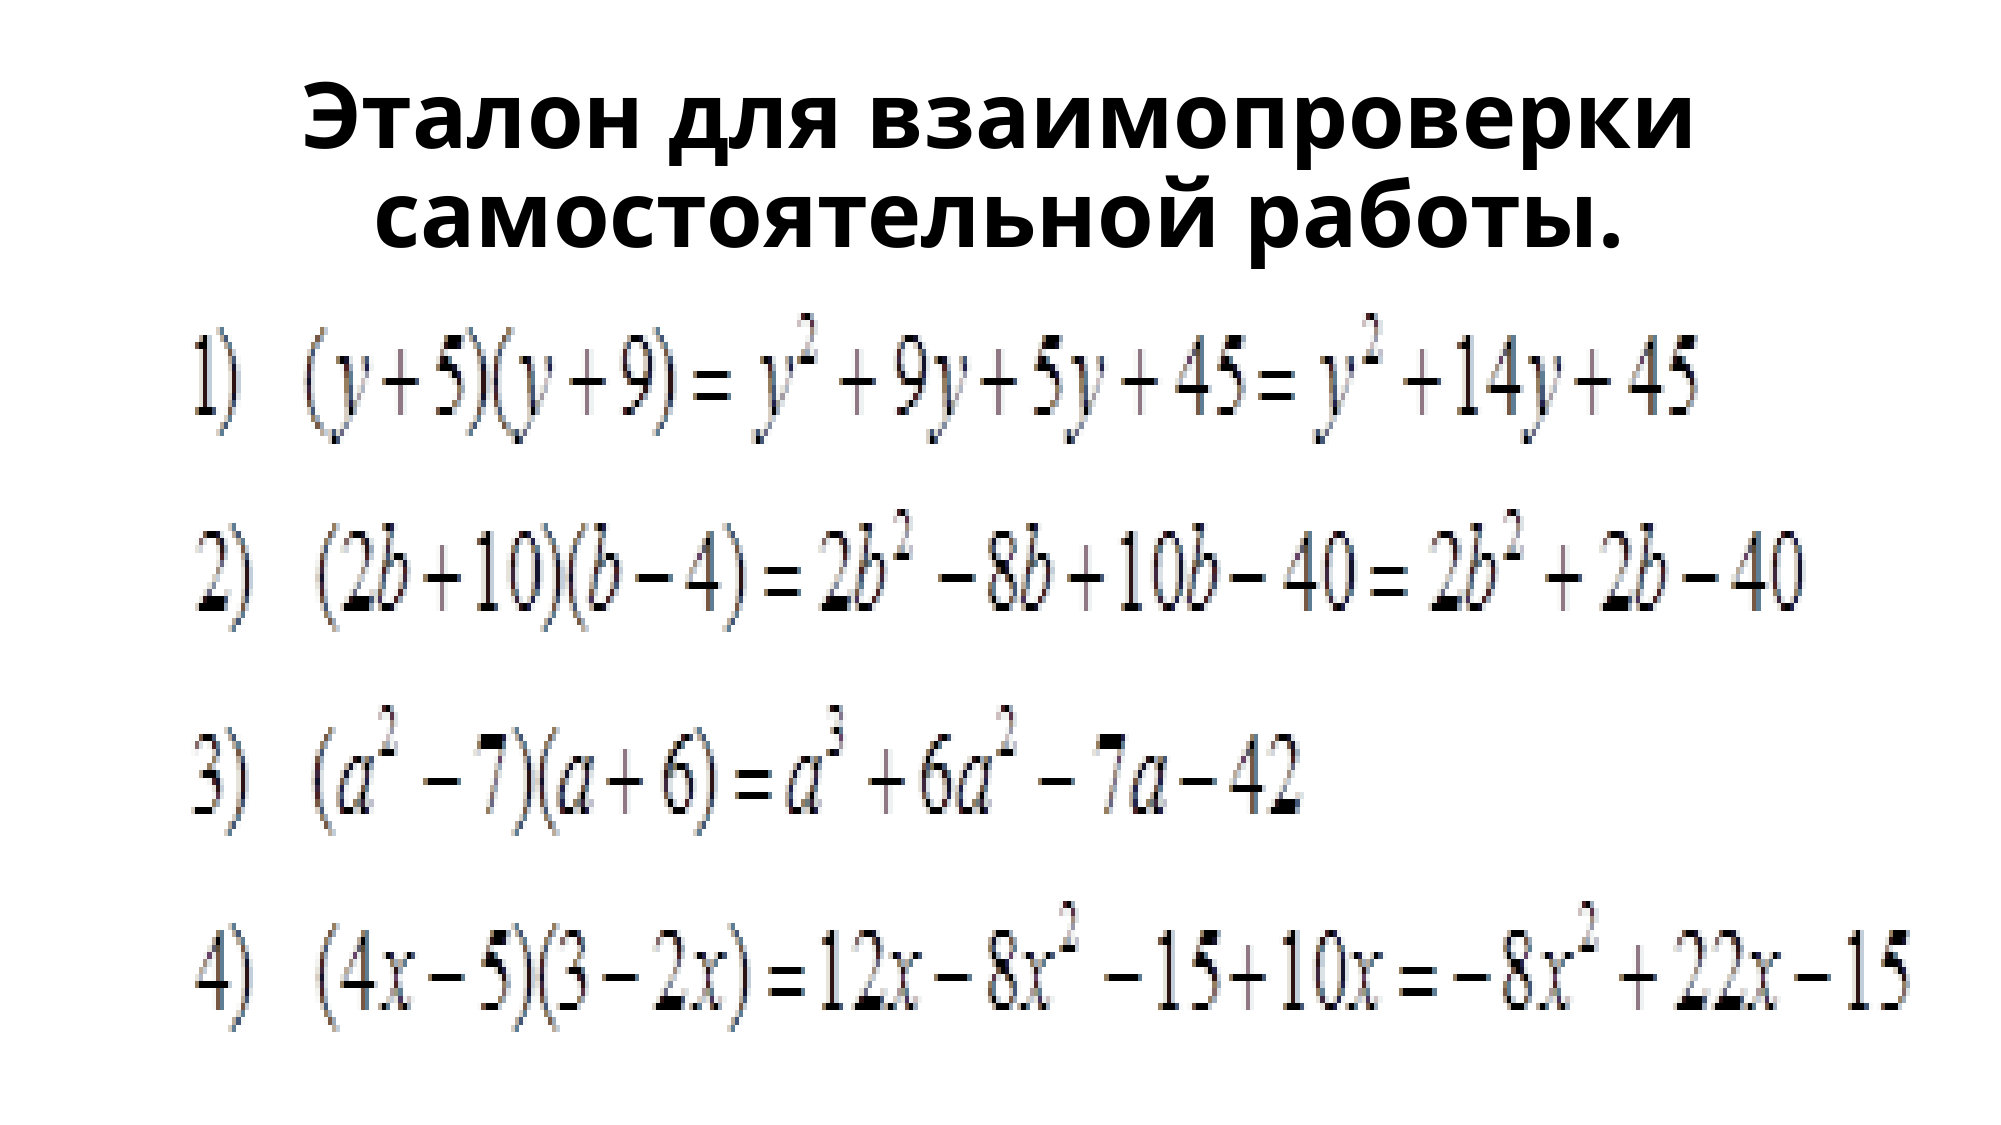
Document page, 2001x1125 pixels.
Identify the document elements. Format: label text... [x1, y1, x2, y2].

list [183, 277, 1923, 1076]
title Эталон для взаимопроверки самостоятельной работы. [137, 59, 1863, 278]
